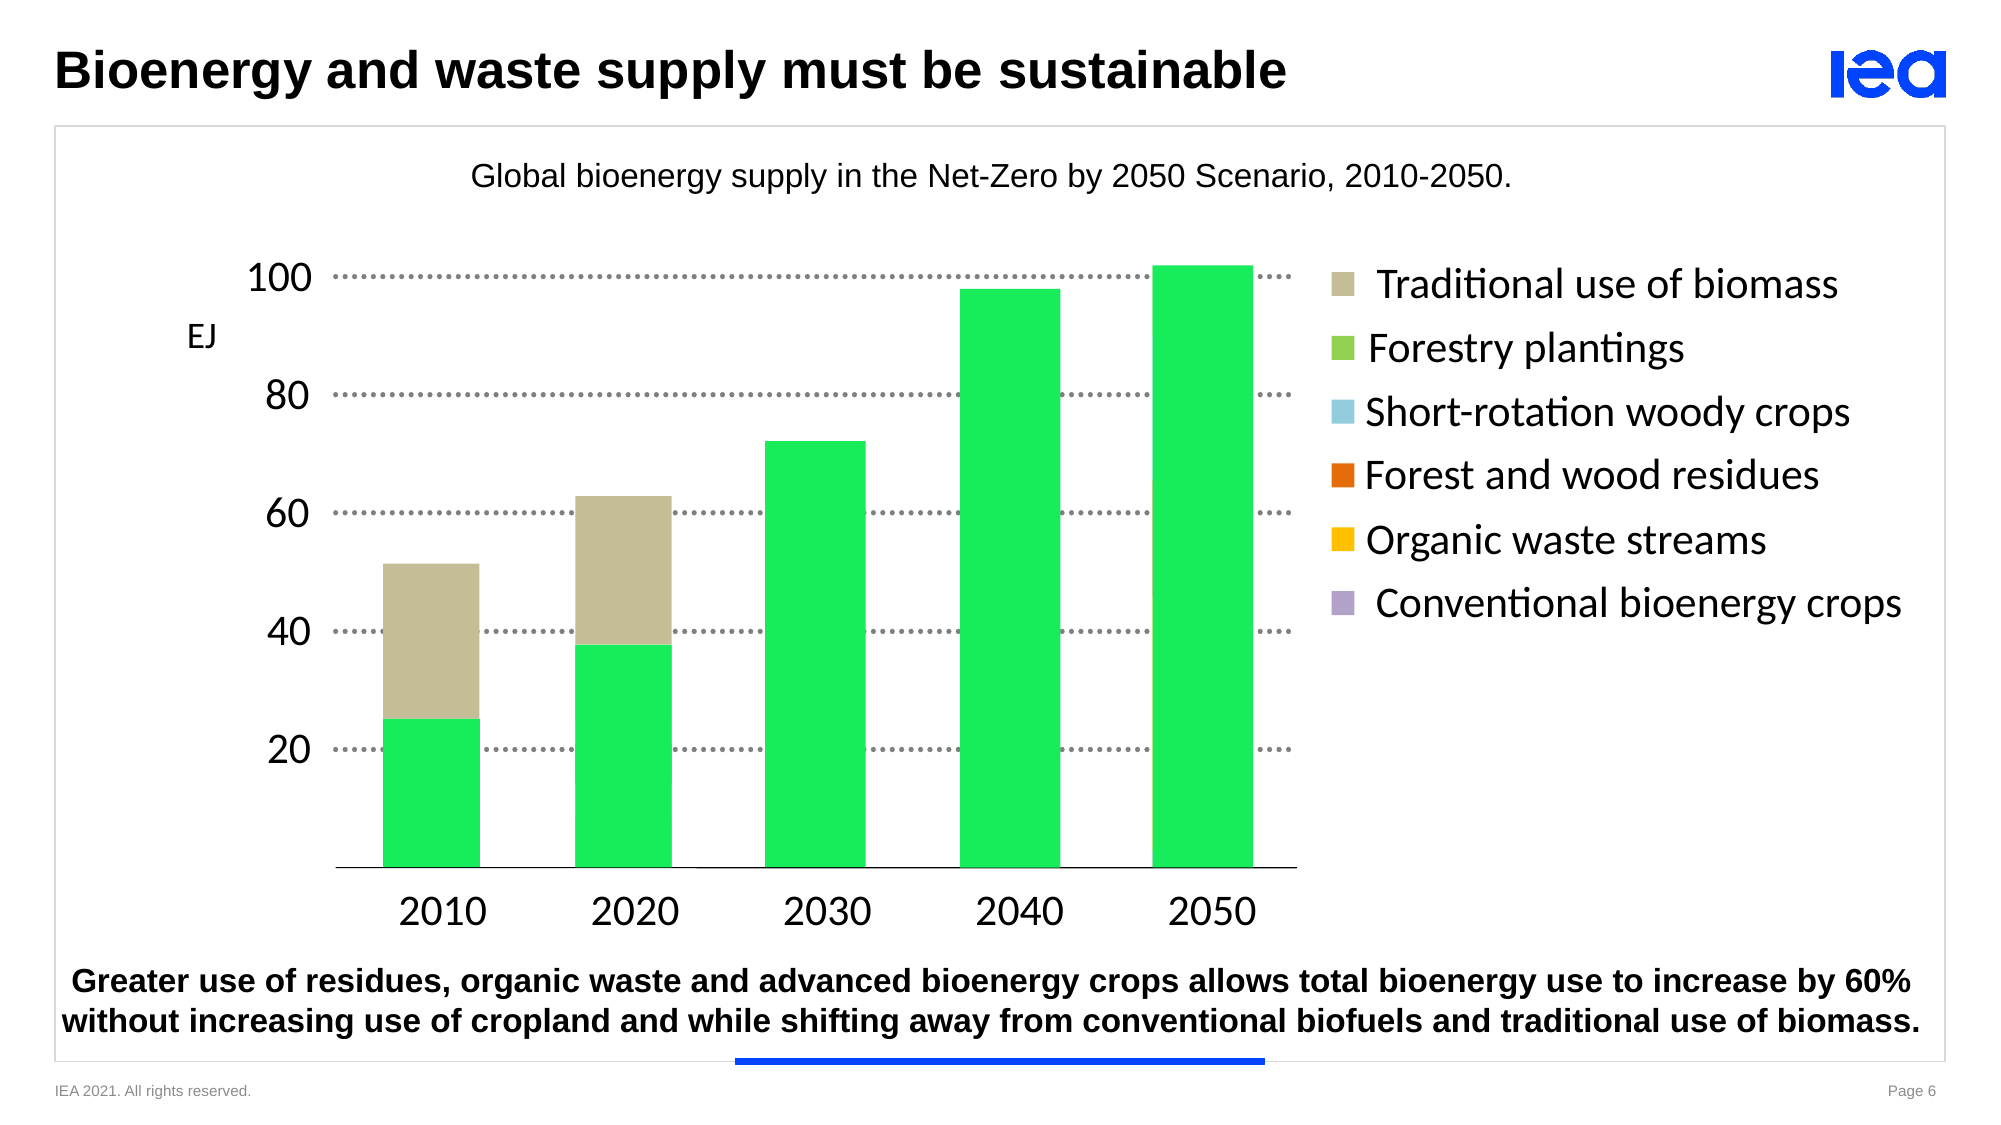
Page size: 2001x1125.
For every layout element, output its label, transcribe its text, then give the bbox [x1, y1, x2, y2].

text_box [573, 643, 674, 869]
text_box 2050 [1167, 882, 1257, 935]
list Bioenergy and waste supply must be sustainable [54, 35, 1804, 122]
text_box [342, 746, 348, 753]
text_box [1097, 746, 1103, 753]
text_box [889, 746, 895, 753]
text_box 2030 [783, 882, 873, 935]
text_box [908, 746, 914, 753]
text_box [1150, 263, 1255, 869]
text_box [493, 746, 499, 753]
text_box EJ [186, 311, 217, 357]
picture [1831, 50, 1946, 98]
text_box [512, 746, 518, 753]
text_box [540, 746, 546, 753]
text_box [748, 746, 754, 753]
text_box 80 [255, 365, 310, 419]
text_box 2010 [398, 882, 488, 935]
text_box [729, 746, 735, 753]
text_box [550, 746, 556, 753]
text_box [880, 746, 886, 753]
text_box [381, 717, 482, 869]
text_box [927, 746, 933, 753]
text_box 40 [256, 601, 312, 655]
text_box [738, 746, 744, 753]
text_box [1106, 746, 1112, 753]
text_box 2020 [590, 882, 680, 935]
text_box 60 [255, 484, 310, 537]
text_box [757, 746, 763, 753]
text_box [763, 439, 868, 869]
text_box [682, 746, 688, 753]
text_box 100 [235, 247, 313, 300]
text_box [1331, 254, 1914, 642]
text_box [710, 746, 716, 753]
text_box [1078, 746, 1084, 753]
text_box [361, 746, 367, 753]
text_box [899, 746, 905, 753]
text_box [521, 746, 527, 753]
text_box [691, 746, 697, 753]
text_box [1125, 746, 1131, 753]
list Greater use of residues, organic waste and advanced bioenergy crops allows total bioenergy use to increase by 60% without increasing use of cropland and while shifting away from conventional biofuels and traditional use of biomass. [54, 957, 1946, 1054]
list Global bioenergy supply in the Net-Zero by 2050 Scenario, 2010-2050. [54, 146, 1946, 209]
text_box [958, 287, 1062, 870]
text_box [333, 746, 339, 753]
text_box [1276, 746, 1282, 753]
text_box [383, 563, 480, 717]
text_box [946, 746, 952, 753]
text_box [531, 746, 537, 753]
text_box [559, 746, 565, 753]
text_box [1116, 746, 1122, 753]
text_box 2040 [975, 882, 1065, 935]
text_box [1257, 746, 1263, 753]
text_box 20 [256, 720, 312, 773]
text_box [1144, 746, 1150, 753]
text_box [575, 496, 672, 643]
